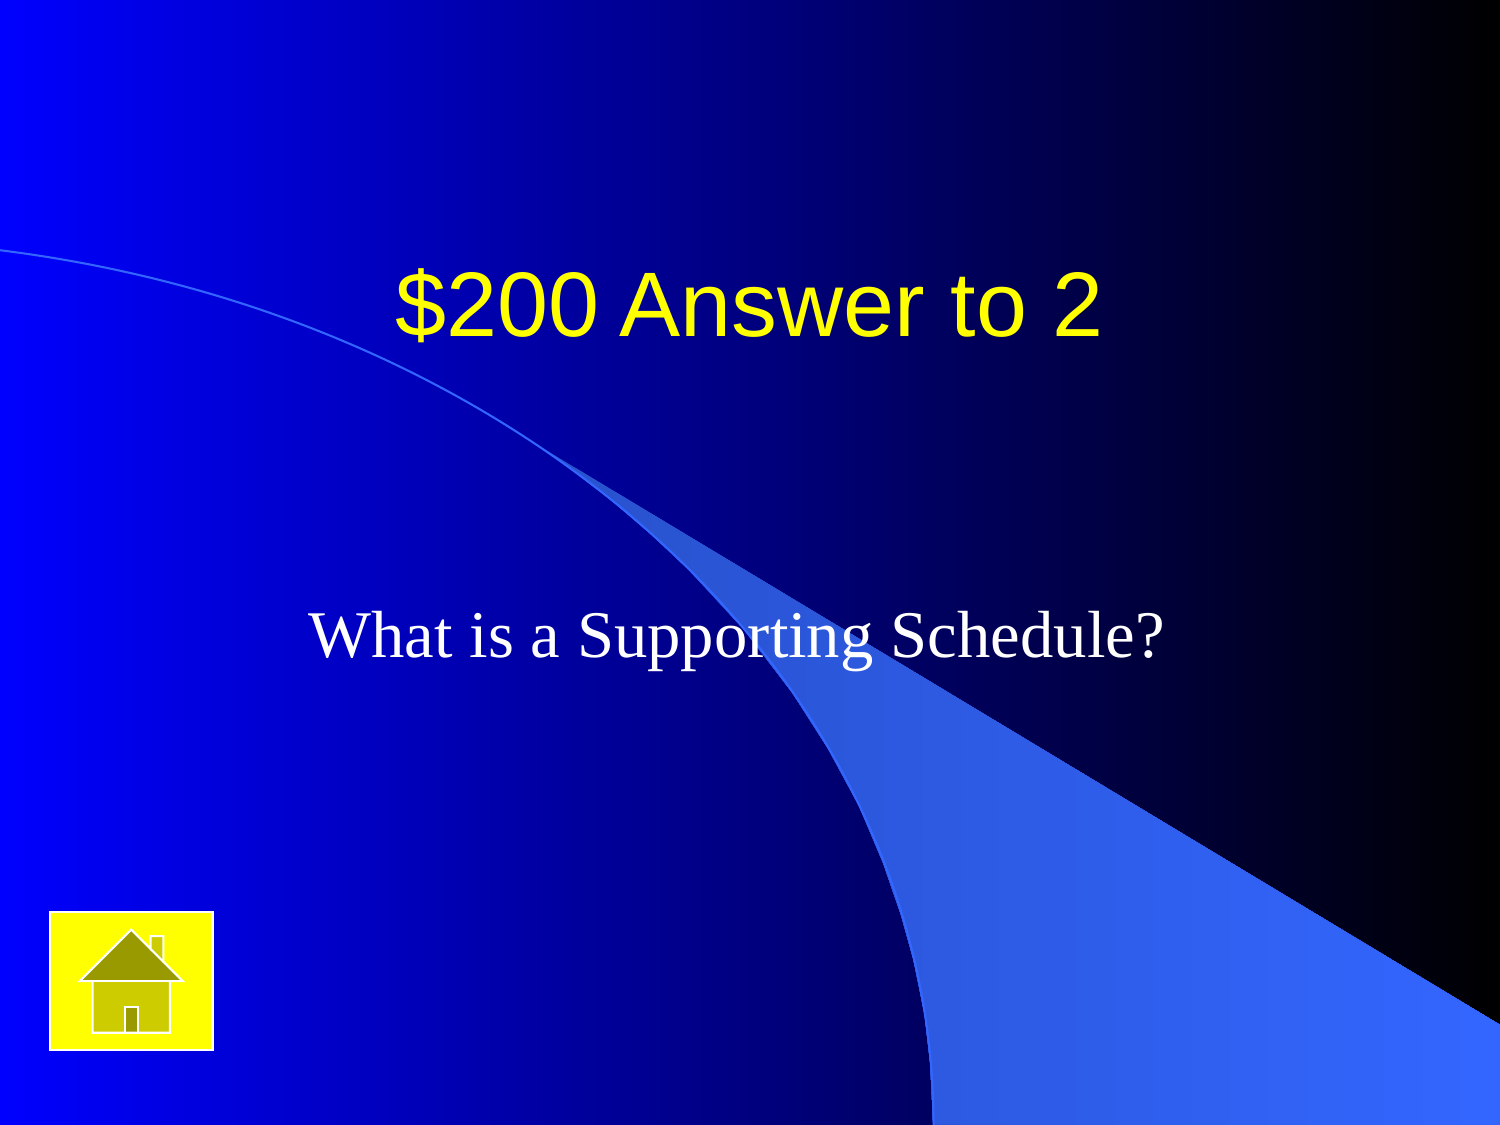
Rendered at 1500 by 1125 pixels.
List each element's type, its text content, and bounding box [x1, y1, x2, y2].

title $200 Answer to 2 [112, 174, 1388, 363]
subtitle What is a Supporting Schedule? [112, 412, 1363, 851]
